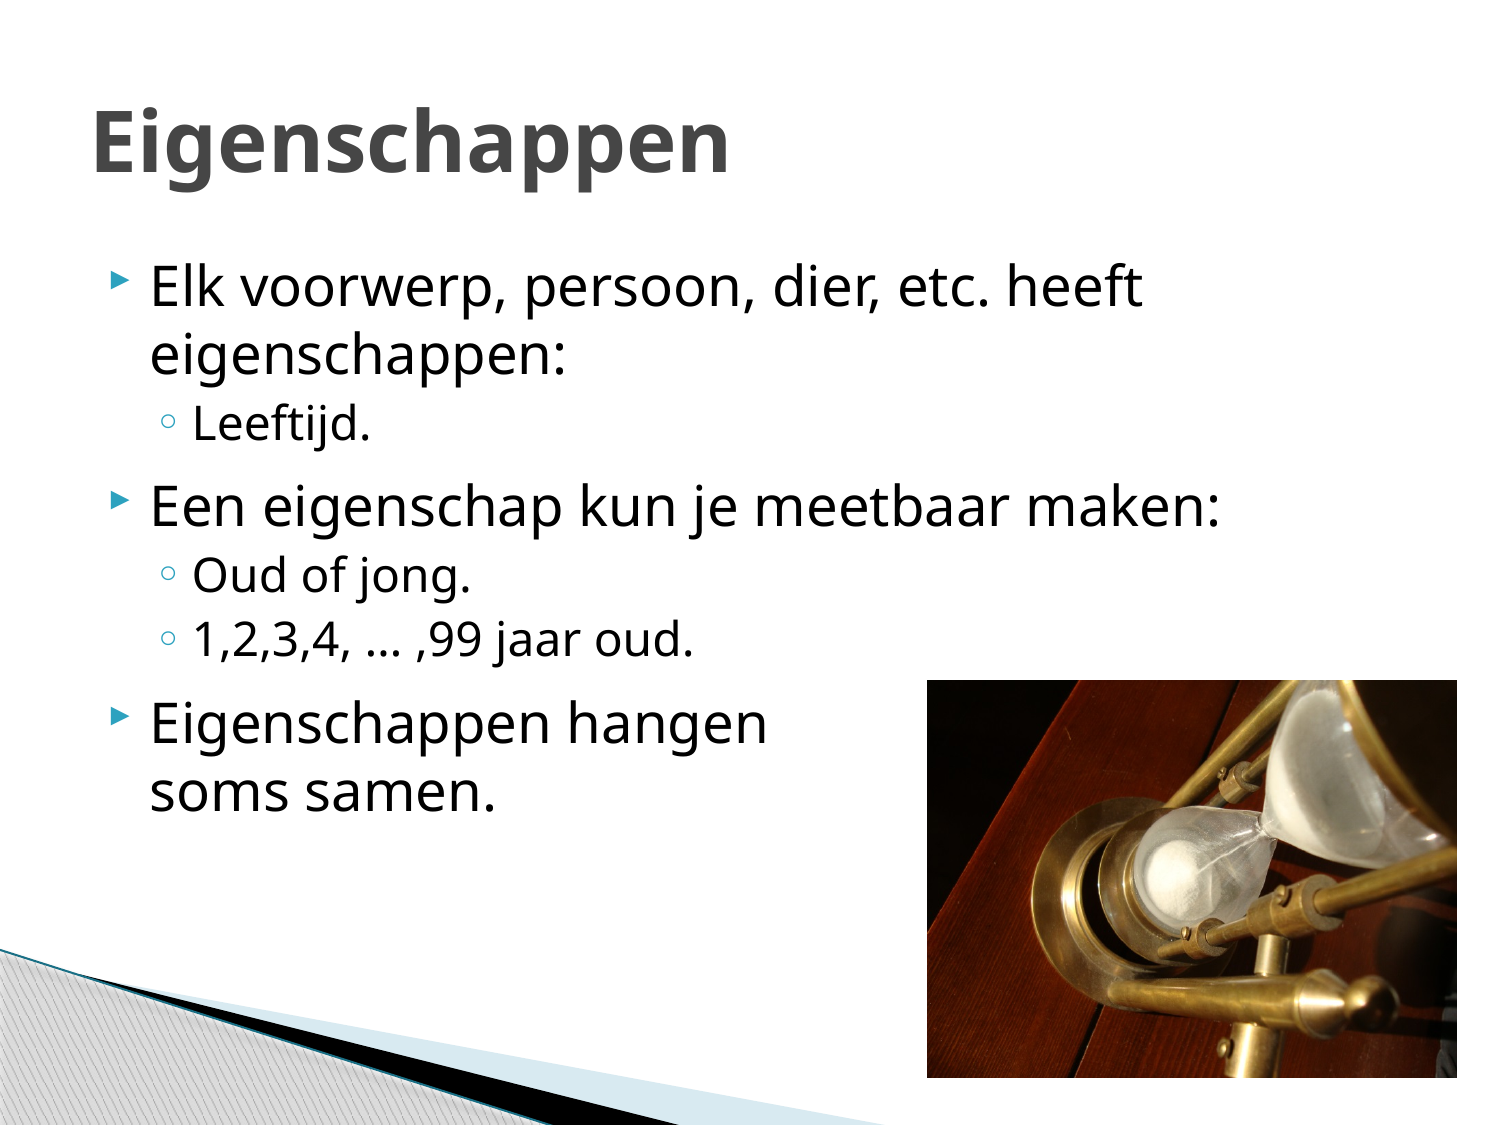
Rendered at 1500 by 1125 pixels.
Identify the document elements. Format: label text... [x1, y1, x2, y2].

list Elk voorwerp, persoon, dier, etc. heeft eigenschappen: Leeftijd. Een eigenschap kun je meetbaar maken: Oud of jong. 1,2,3,4, … ,99 jaar oud. Eigenschappen hangen soms samen. [75, 243, 1425, 986]
picture [926, 680, 1457, 1078]
title Eigenschappen [75, 45, 1425, 233]
